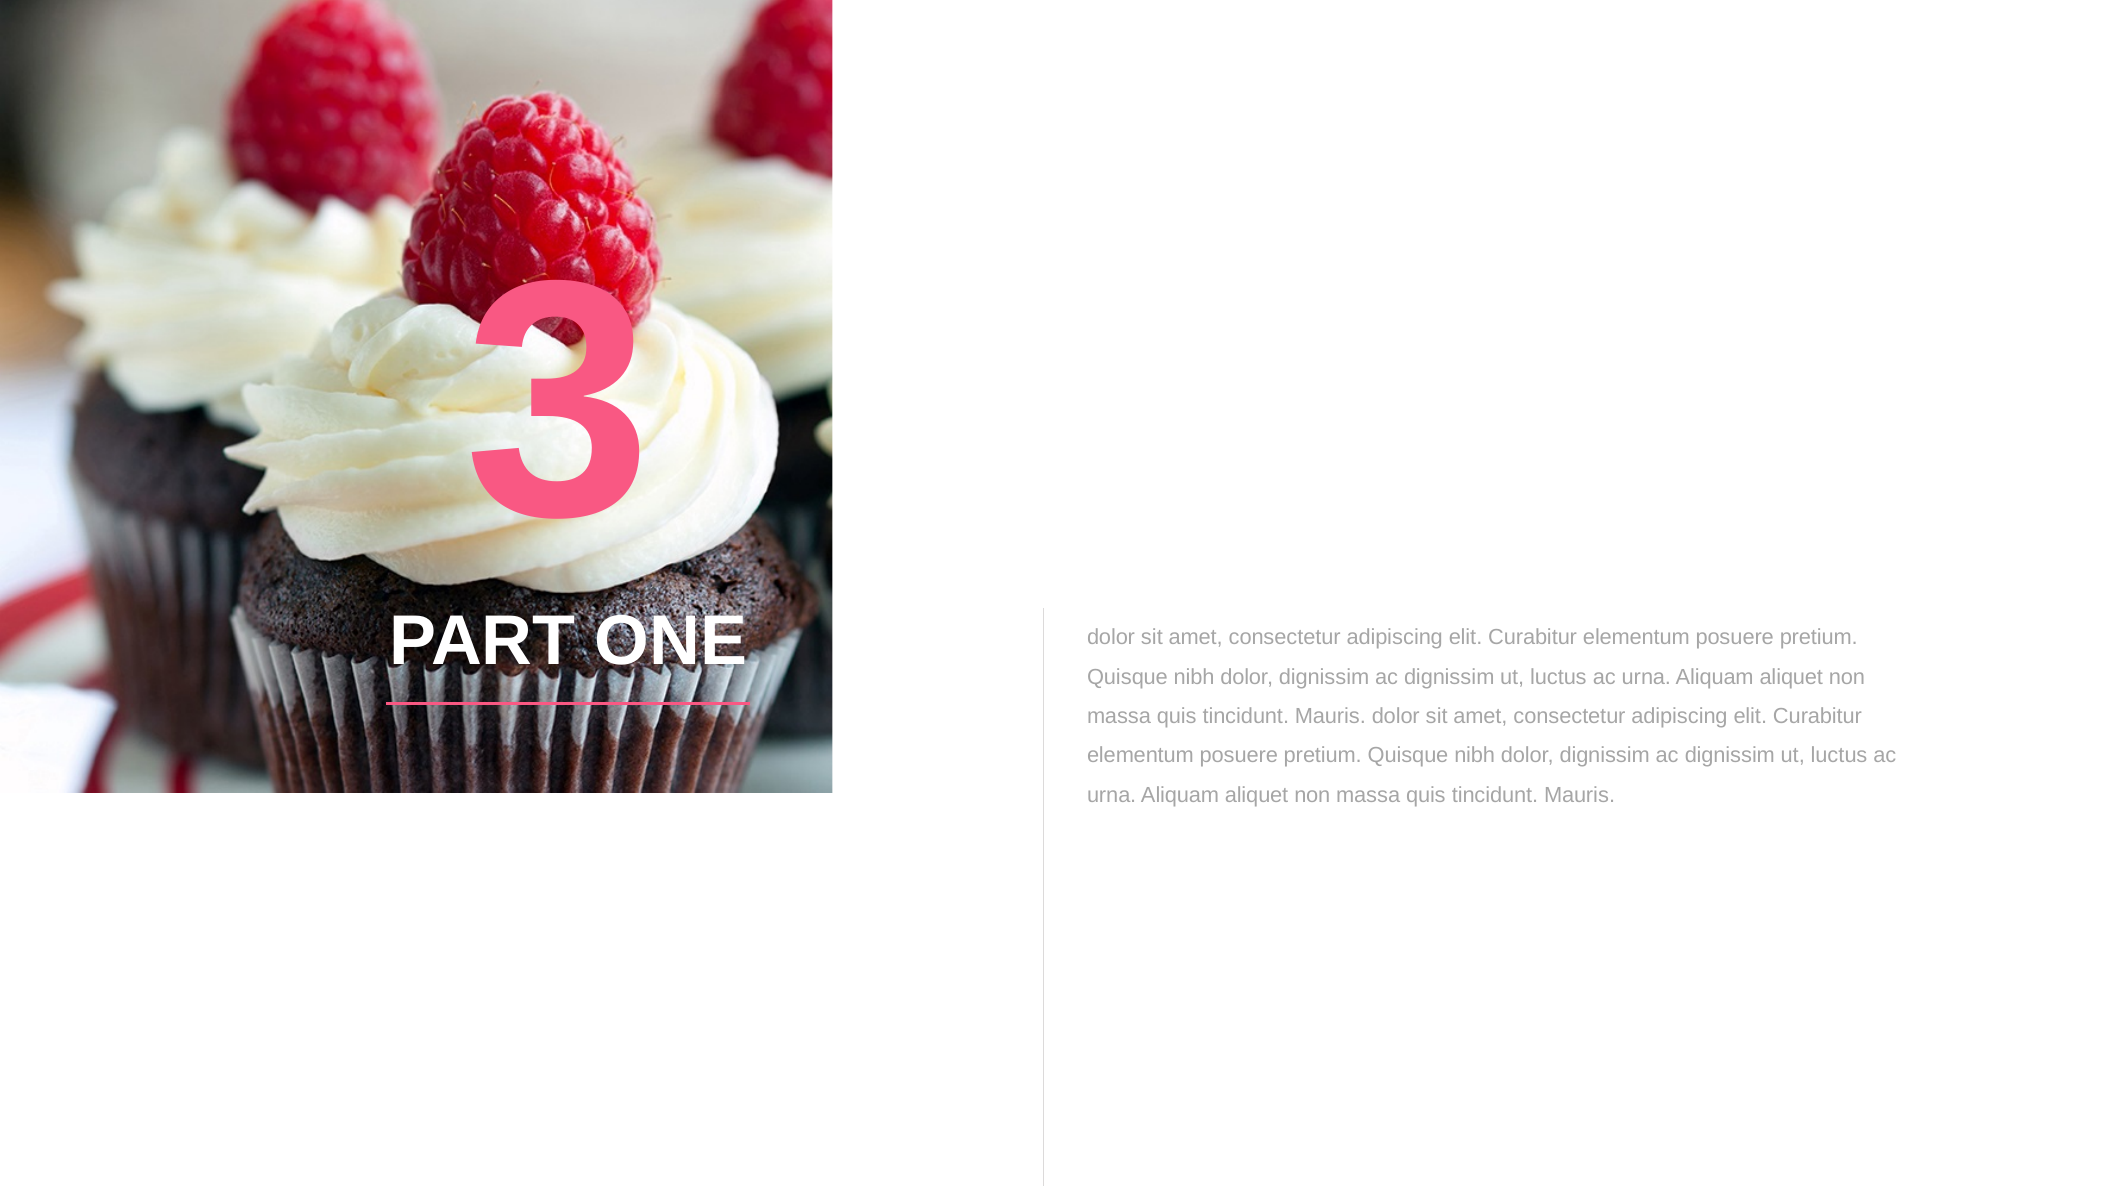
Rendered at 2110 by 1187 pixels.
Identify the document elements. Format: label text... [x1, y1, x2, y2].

text_box [0, 0, 833, 793]
text_box 3 [449, 171, 667, 574]
text_box dolor sit amet, consectetur adipiscing elit. Curabitur elementum posuere pretium. Quisque nibh dolor, dignissim ac dignissim ut, luctus ac urna. Aliquam aliquet non massa quis tincidunt. Mauris. dolor sit amet, consectetur adipiscing elit. Curabitur elementum posuere pretium. Quisque nibh dolor, dignissim ac dignissim ut, luctus ac urna. Aliquam aliquet non massa quis tincidunt. Mauris. [1071, 602, 1941, 818]
text_box PART ONE [314, 574, 823, 699]
